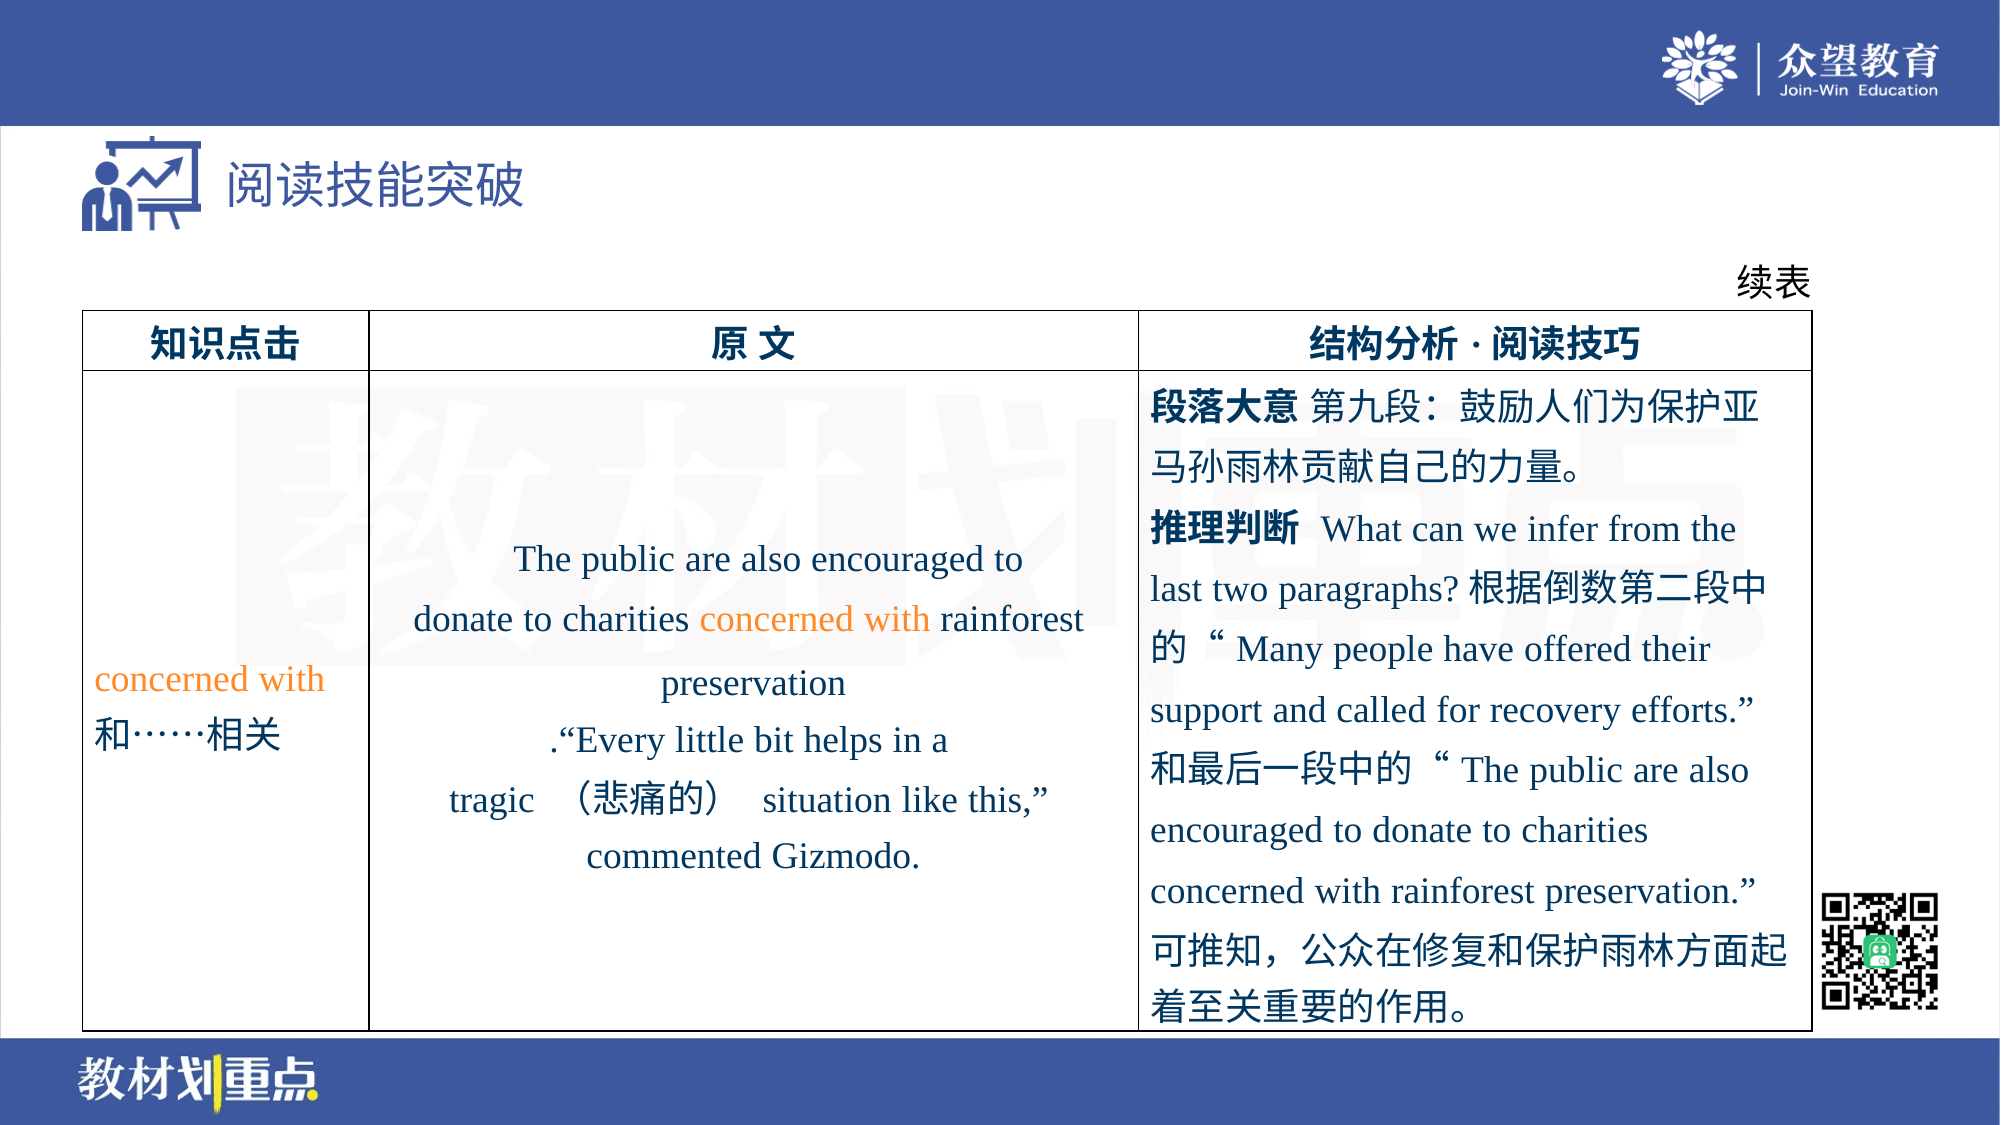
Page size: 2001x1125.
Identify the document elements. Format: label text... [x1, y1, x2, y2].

picture [0, 0, 2000, 1125]
text_box 续表 [1736, 247, 1812, 304]
